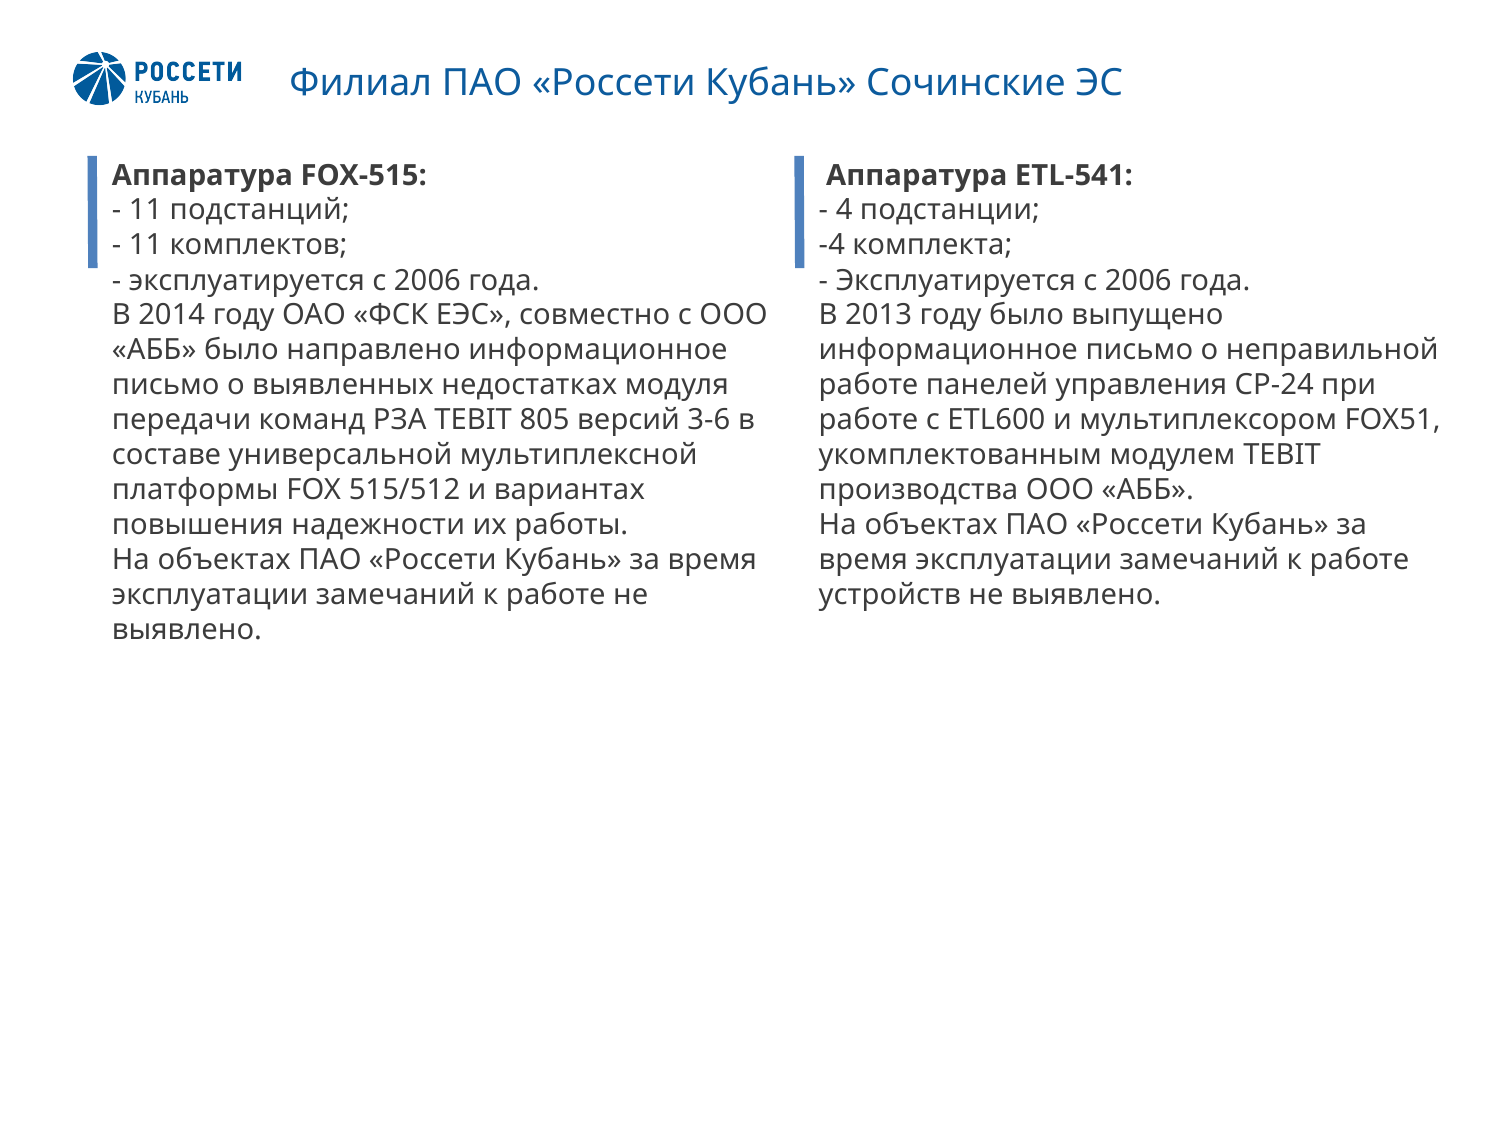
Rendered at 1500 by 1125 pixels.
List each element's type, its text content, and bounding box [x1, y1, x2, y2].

picture [69, 43, 245, 114]
list Аппаратура FOX-515: - 11 подстанций; - 11 комплектов; - эксплуатируется с 2006 года. В 2014 году ОАО «ФСК ЕЭС», совместно с ООО «АББ» было направлено информационное письмо о выявленных недостатках модуля передачи команд РЗА TEBIT 805 версий 3-6 в составе универсальной мультиплексной платформы FOX 515/512 и вариантах повышения надежности их работы. На объектах ПАО «Россети Кубань» за время эксплуатации замечаний к работе не выявлено. [111, 155, 781, 1042]
text_box Аппаратура ETL-541: - 4 подстанции; -4 комплекта; - Эксплуатируется с 2006 года. В 2013 году было выпущено информационное письмо о неправильной работе панелей управления СР-24 при работе с ETL600 и мультиплексором FOX51, укомплектованным модулем TEBIT производства ООО «АББ». На объектах ПАО «Россети Кубань» за время эксплуатации замечаний к работе устройств не выявлено. [818, 155, 1453, 611]
title Филиал ПАО «Россети Кубань» Сочинские ЭС [288, 62, 1431, 135]
